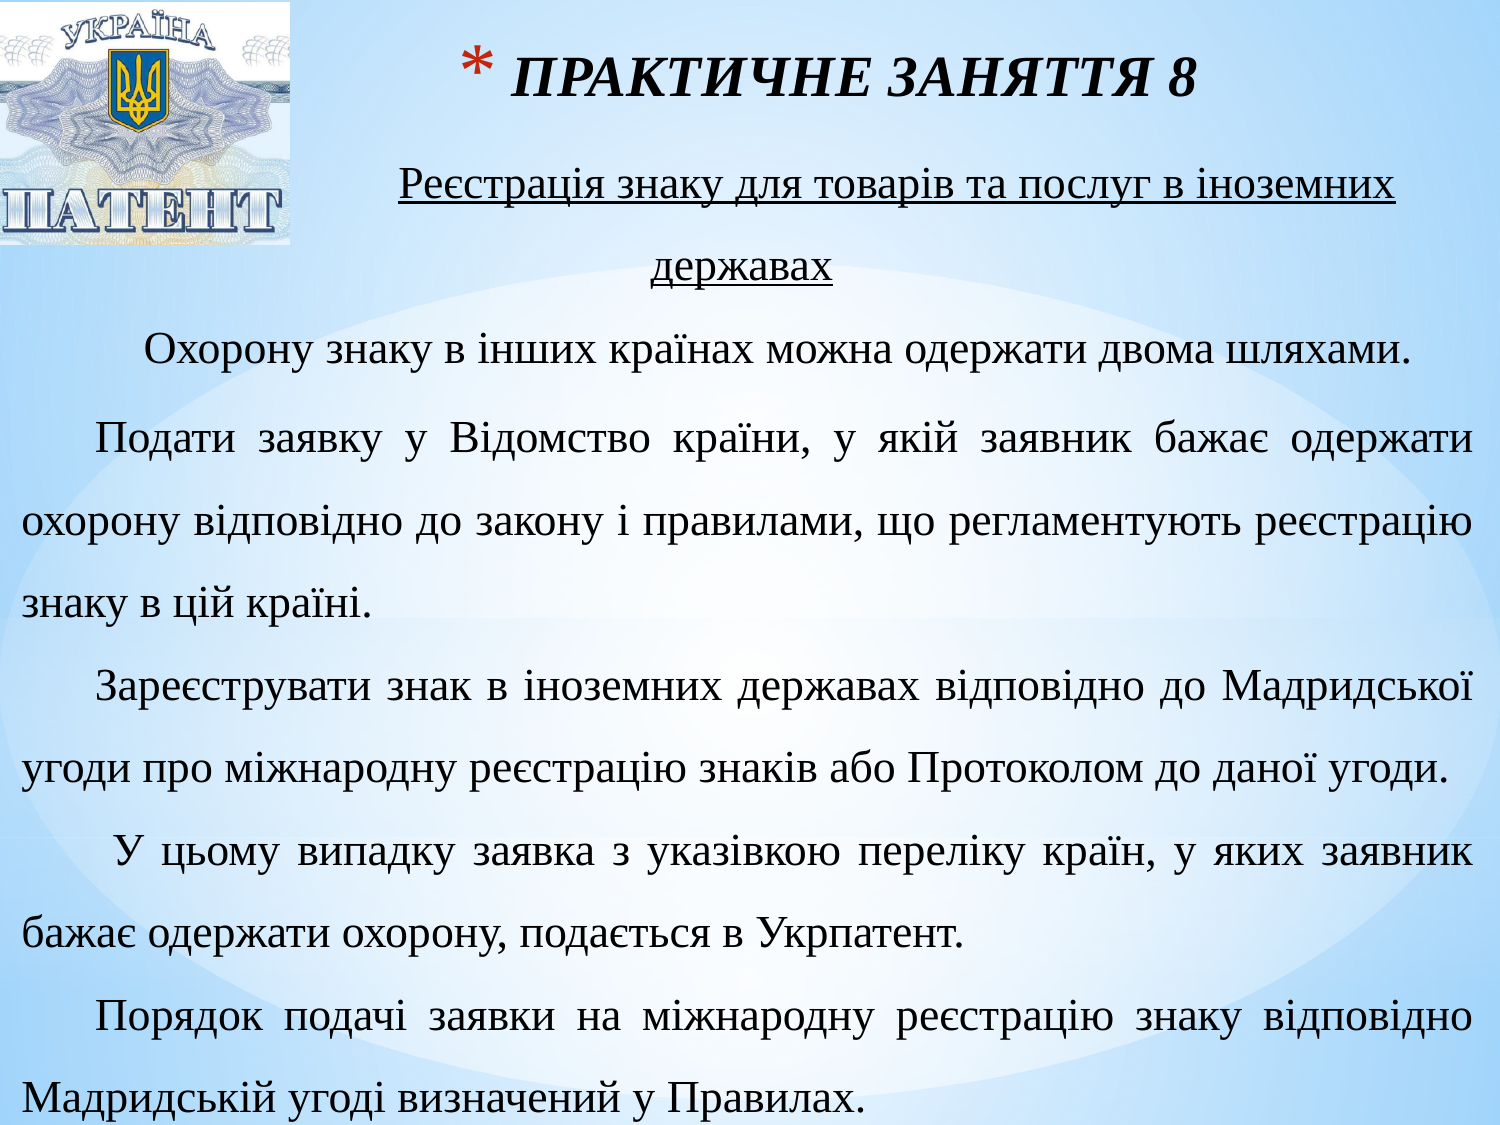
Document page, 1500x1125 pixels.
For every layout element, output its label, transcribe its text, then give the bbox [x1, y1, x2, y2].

title ПРАКТИЧНЕ ЗАНЯТТЯ 8 [295, 30, 1427, 114]
text_box Реєстрація знаку для товарів та послуг в іноземних державах Охорону знаку в інших країнах можна одержати двома шляхами. Подати заявку у Відомство країни, у якій заявник бажає одержати охорону відповідно до закону і правилами, що регламентують реєстрацію знаку в цій країні. Зареєструвати знак в іноземних державах відповідно до Мадридської угоди про міжнародну реєстрацію знаків або Протоколом до даної угоди. У цьому випадку заявка з указівкою переліку країн, у яких заявник бажає одержати охорону, подається в Укрпатент. Порядок подачі заявки на міжнародну реєстрацію знаку відповідно Мадридській угоді визначений у Правилах. [0, 117, 1500, 1125]
picture [0, 2, 290, 245]
